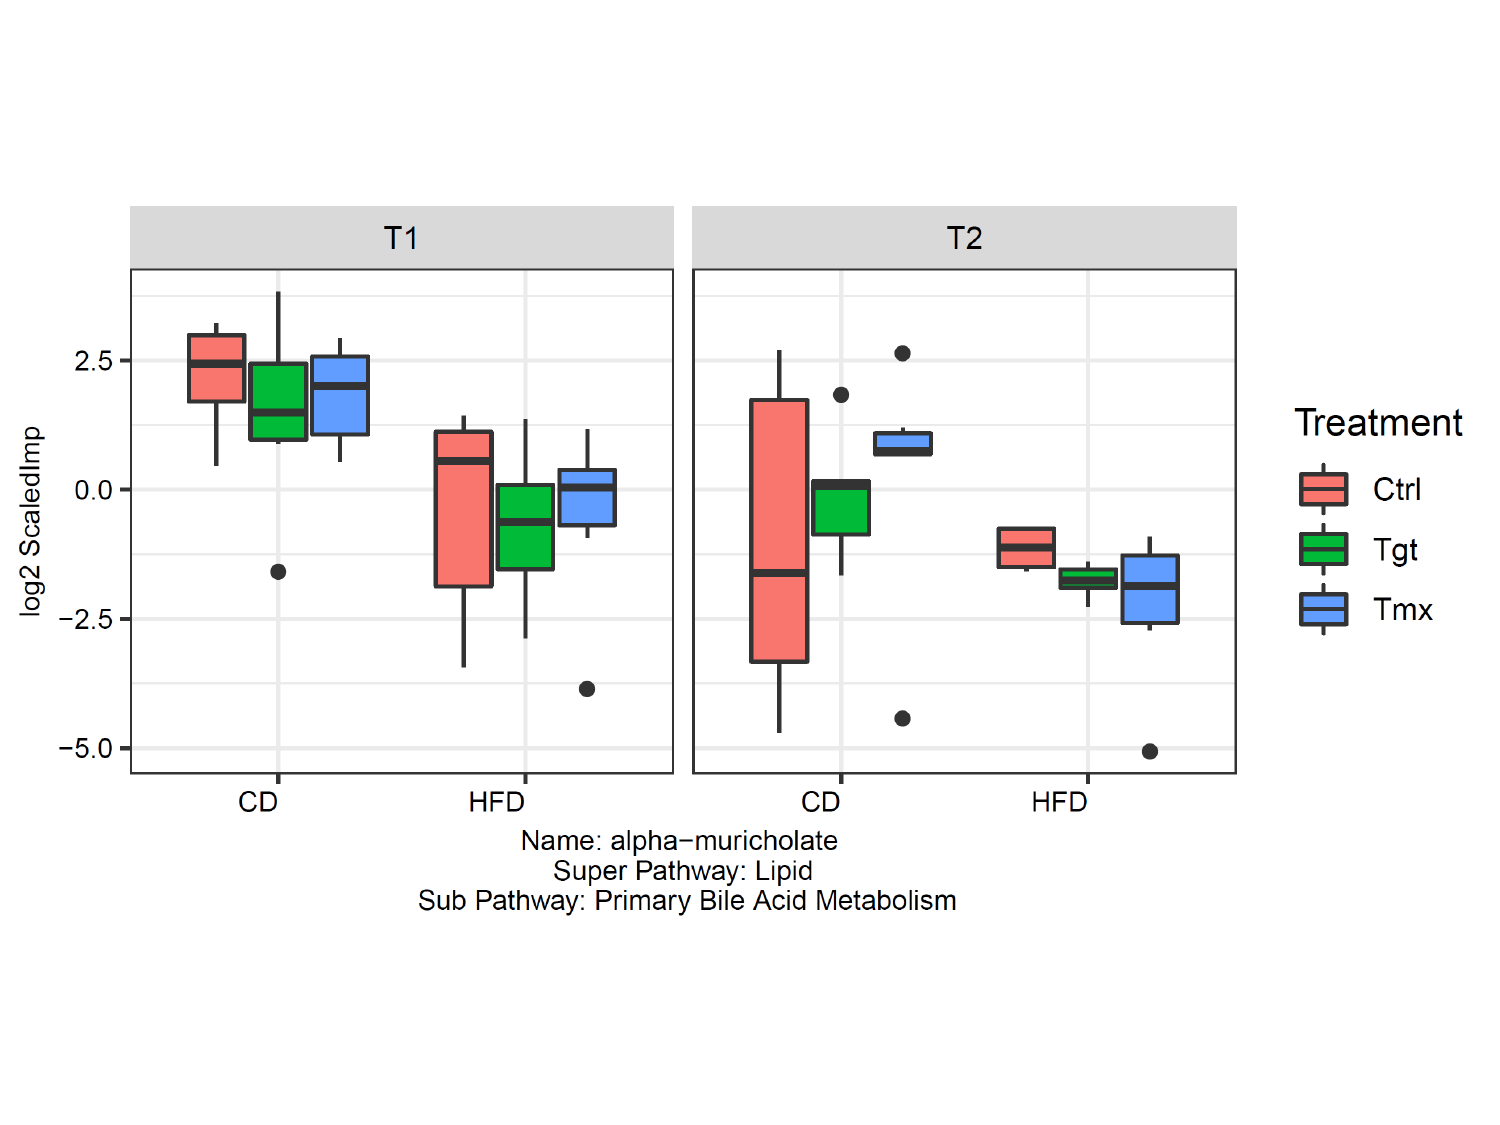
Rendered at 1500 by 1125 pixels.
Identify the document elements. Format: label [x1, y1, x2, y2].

picture [0, 187, 1500, 938]
